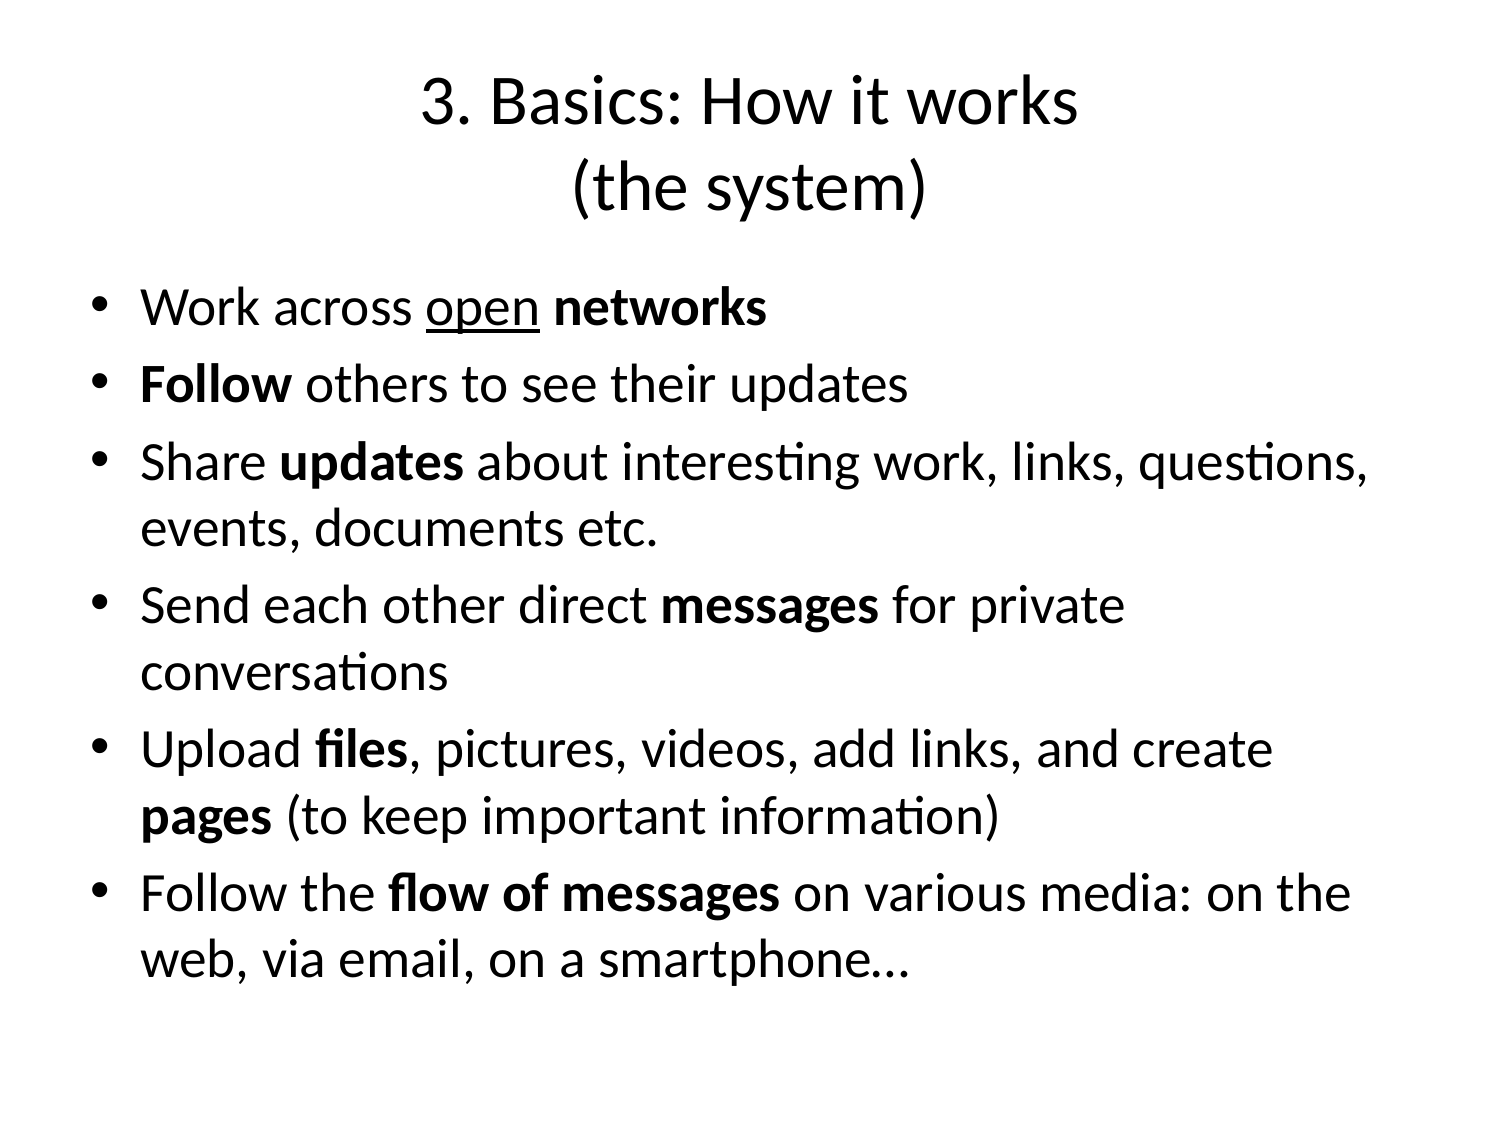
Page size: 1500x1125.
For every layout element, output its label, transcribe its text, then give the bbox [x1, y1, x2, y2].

title 3. Basics: How it works (the system) [75, 45, 1425, 233]
list Work across open networks Follow others to see their updates Share updates about interesting work, links, questions, events, documents etc. Send each other direct messages for private conversations Upload files, pictures, videos, add links, and create pages (to keep important information) Follow the flow of messages on various media: on the web, via email, on a smartphone… [75, 262, 1425, 1005]
